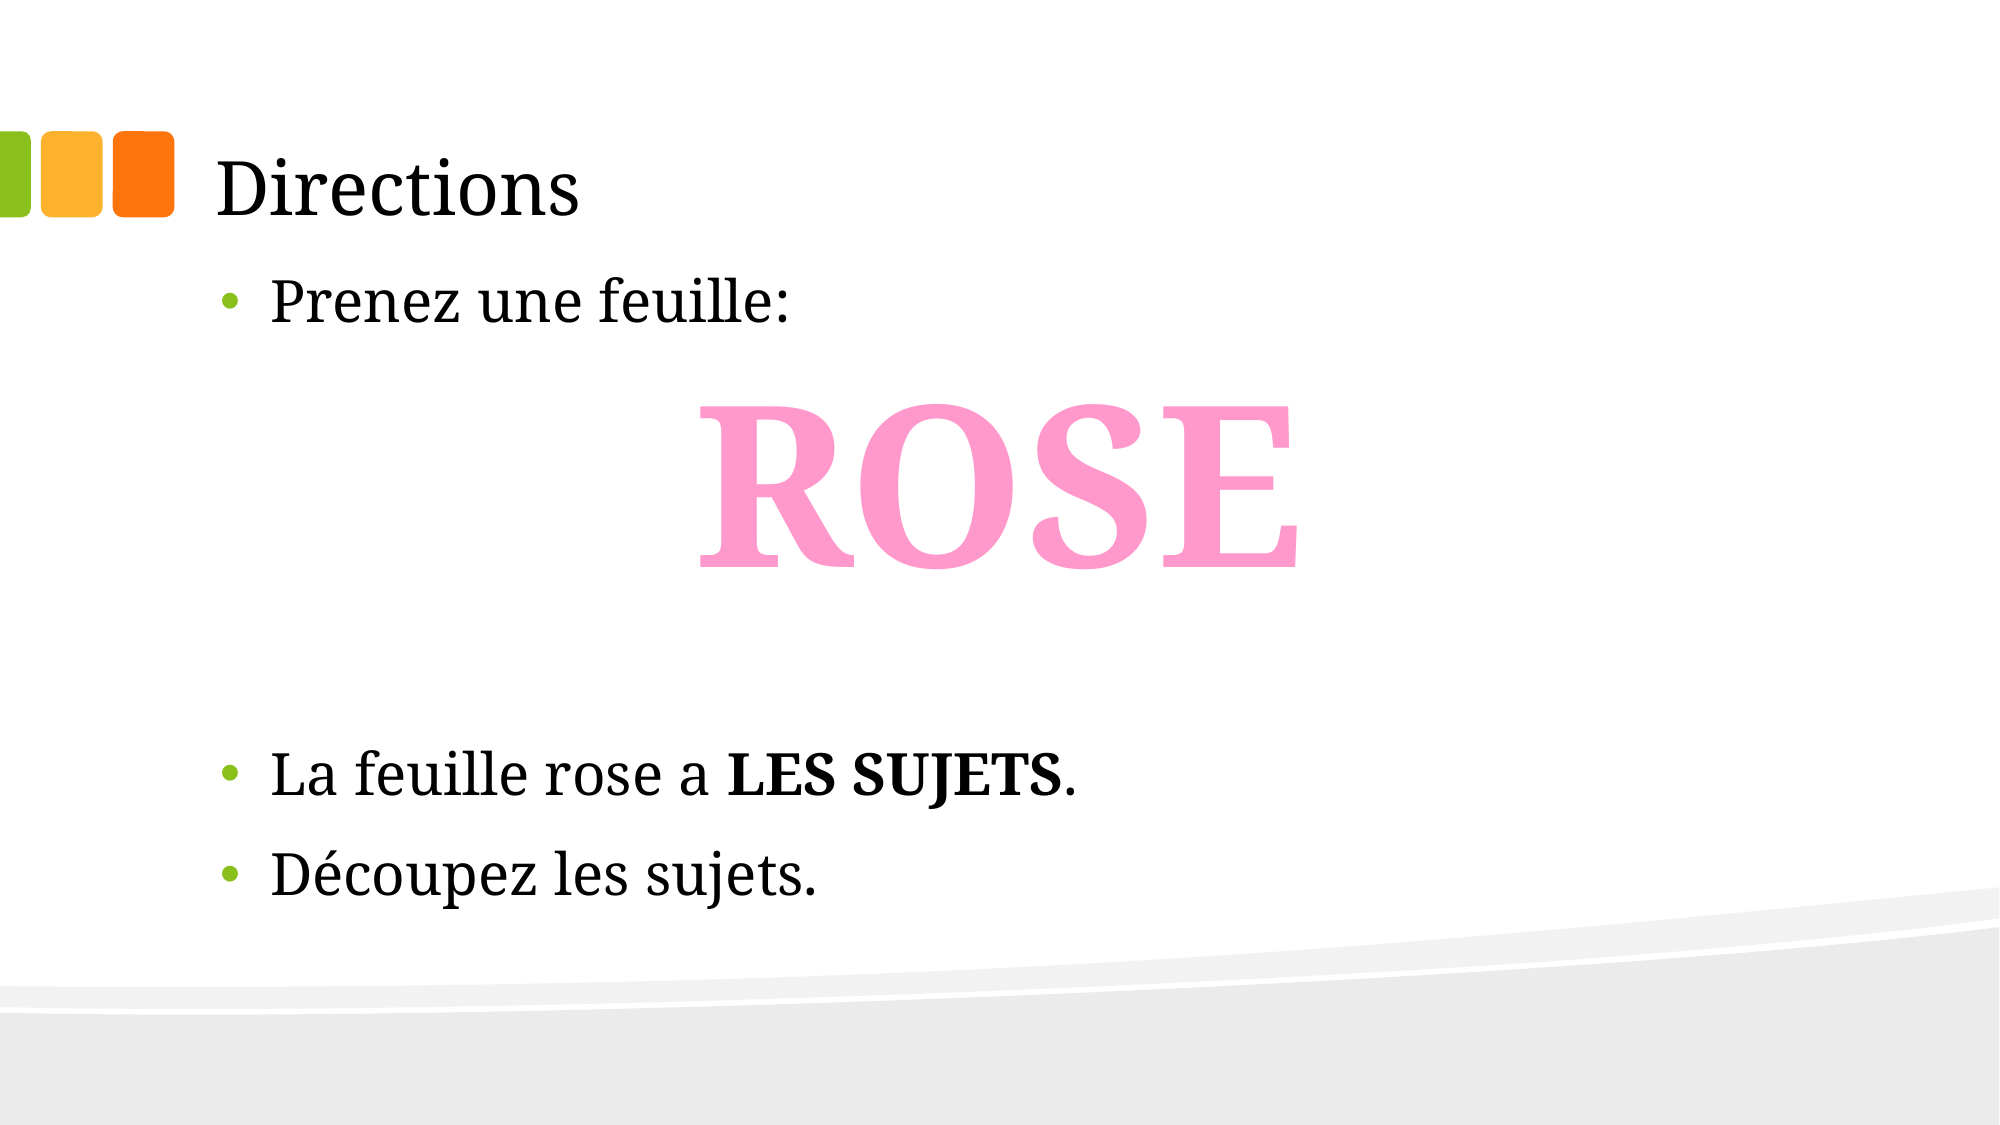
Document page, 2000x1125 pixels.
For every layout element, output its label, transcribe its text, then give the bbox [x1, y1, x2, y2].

list Prenez une feuille: ROSE La feuille rose a LES SUJETS. Découpez les sujets. [199, 262, 1800, 1013]
title Directions [199, 24, 1800, 238]
